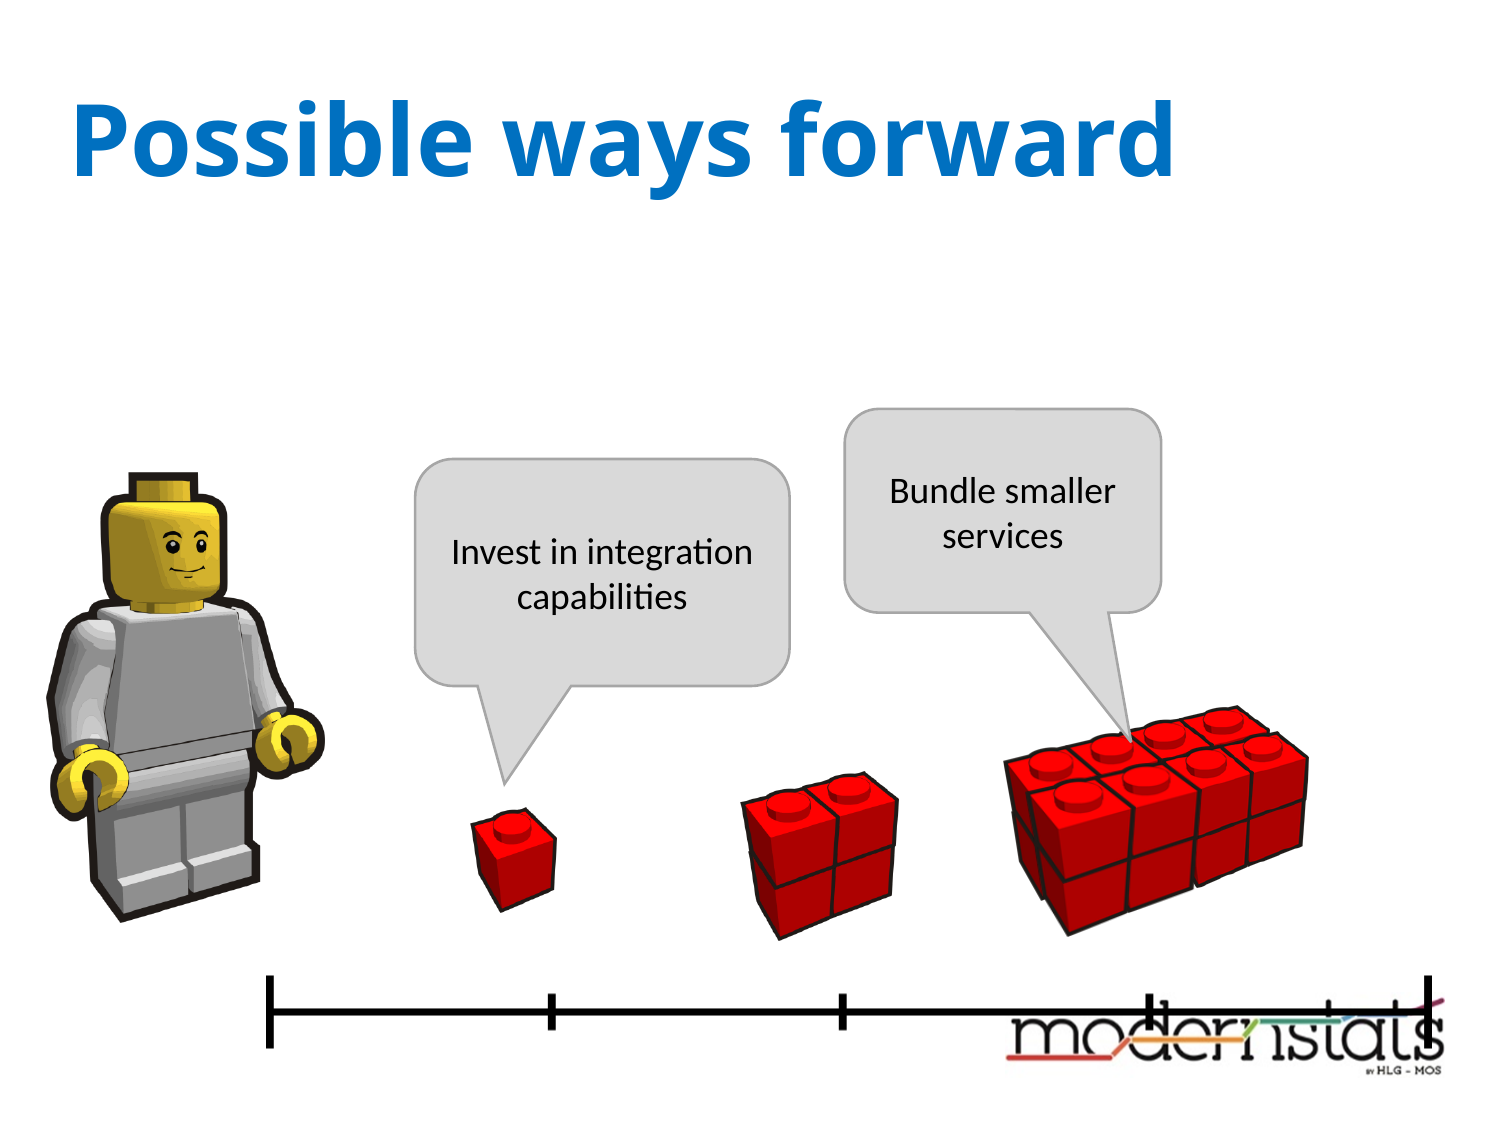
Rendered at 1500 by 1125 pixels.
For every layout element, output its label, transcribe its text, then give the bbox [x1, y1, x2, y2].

picture [470, 807, 557, 913]
picture [266, 975, 1445, 1078]
picture [46, 472, 325, 923]
title Possible ways forward [53, 63, 1272, 226]
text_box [1003, 705, 1309, 938]
text_box Bundle smaller services [843, 407, 1163, 705]
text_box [739, 771, 899, 941]
text_box Invest in integration capabilities [413, 457, 791, 787]
